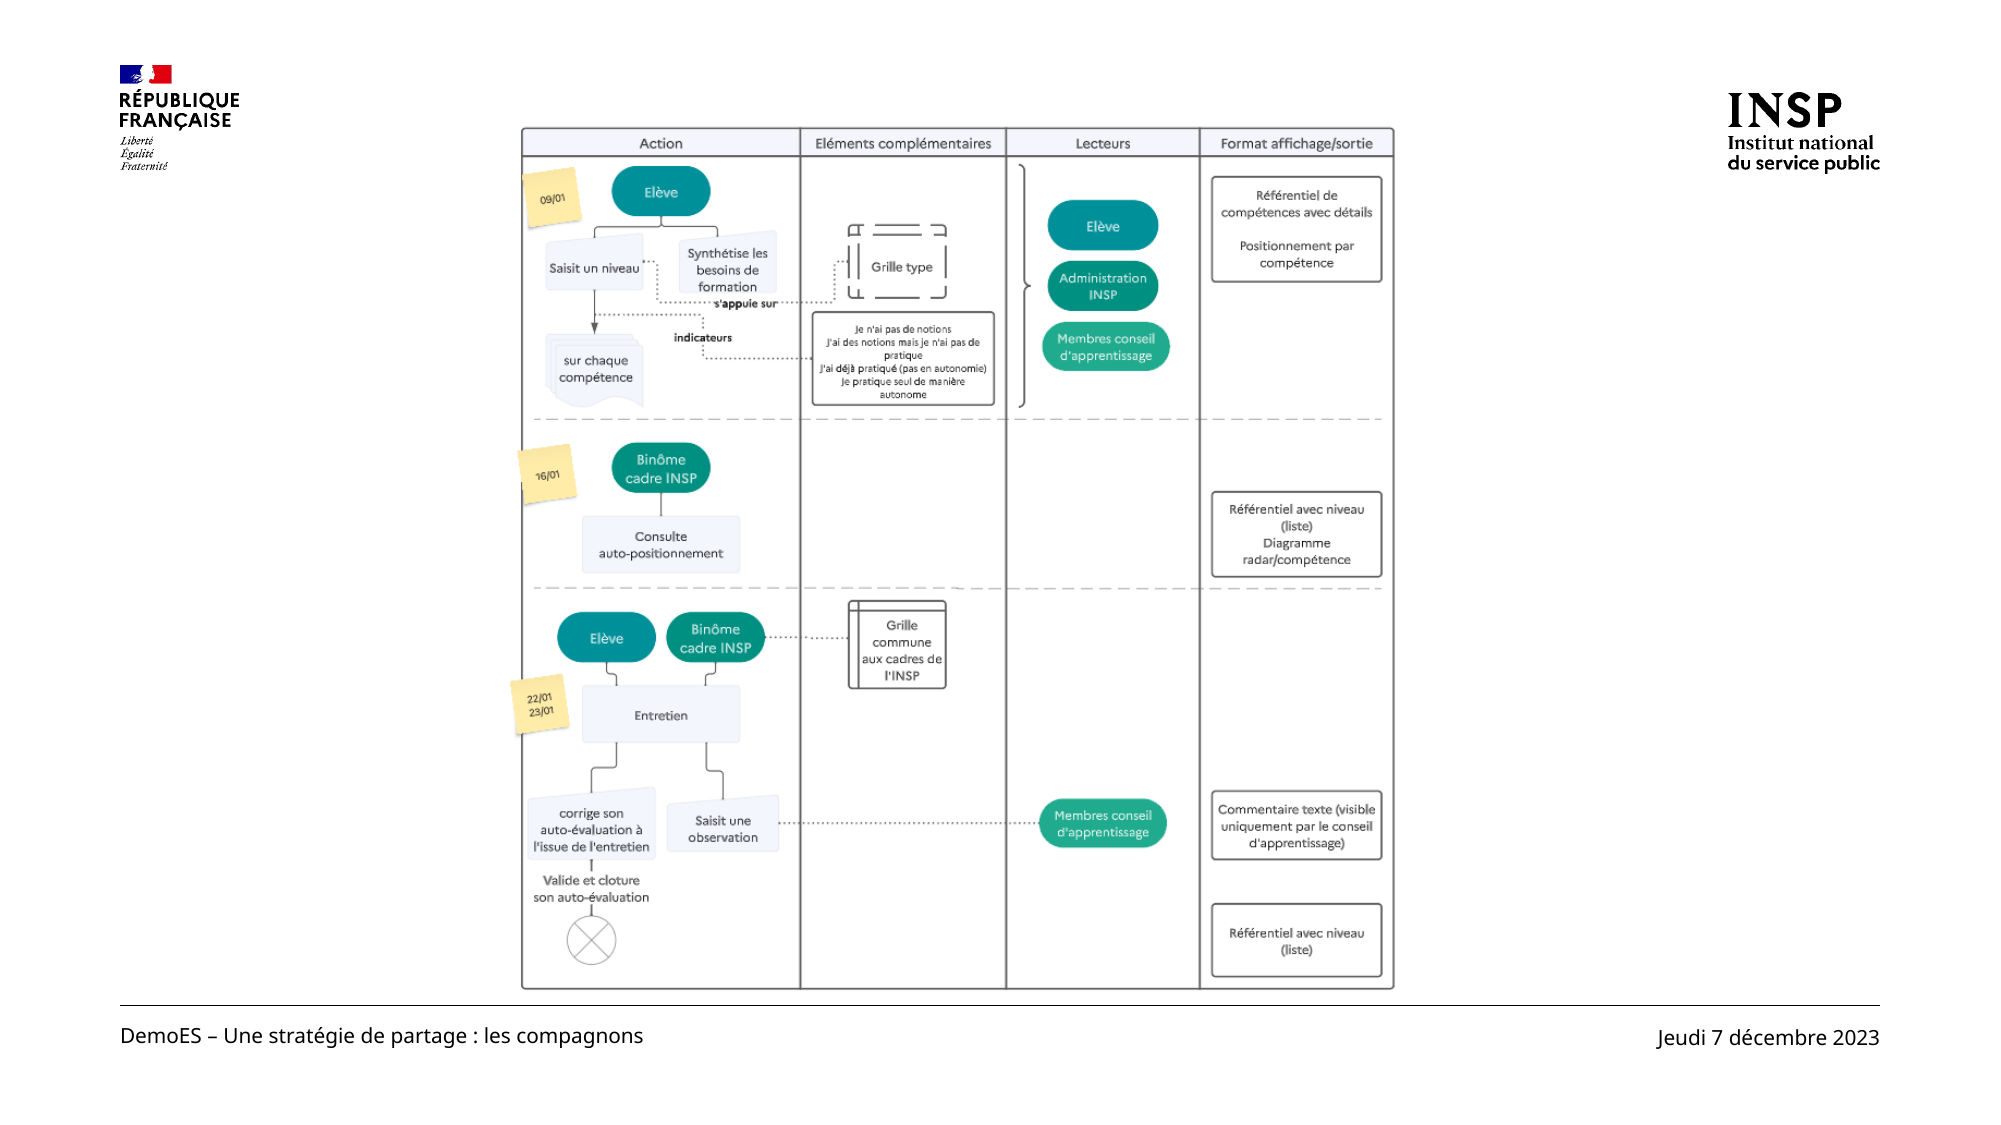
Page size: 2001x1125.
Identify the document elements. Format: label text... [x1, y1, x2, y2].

picture [1728, 92, 1880, 174]
picture [508, 117, 1412, 1001]
footer DemoES – Une stratégie de partage : les compagnons [120, 1007, 1597, 1068]
slide_number Jeudi 7 décembre 2023 [1597, 1007, 1880, 1068]
picture [120, 65, 239, 170]
